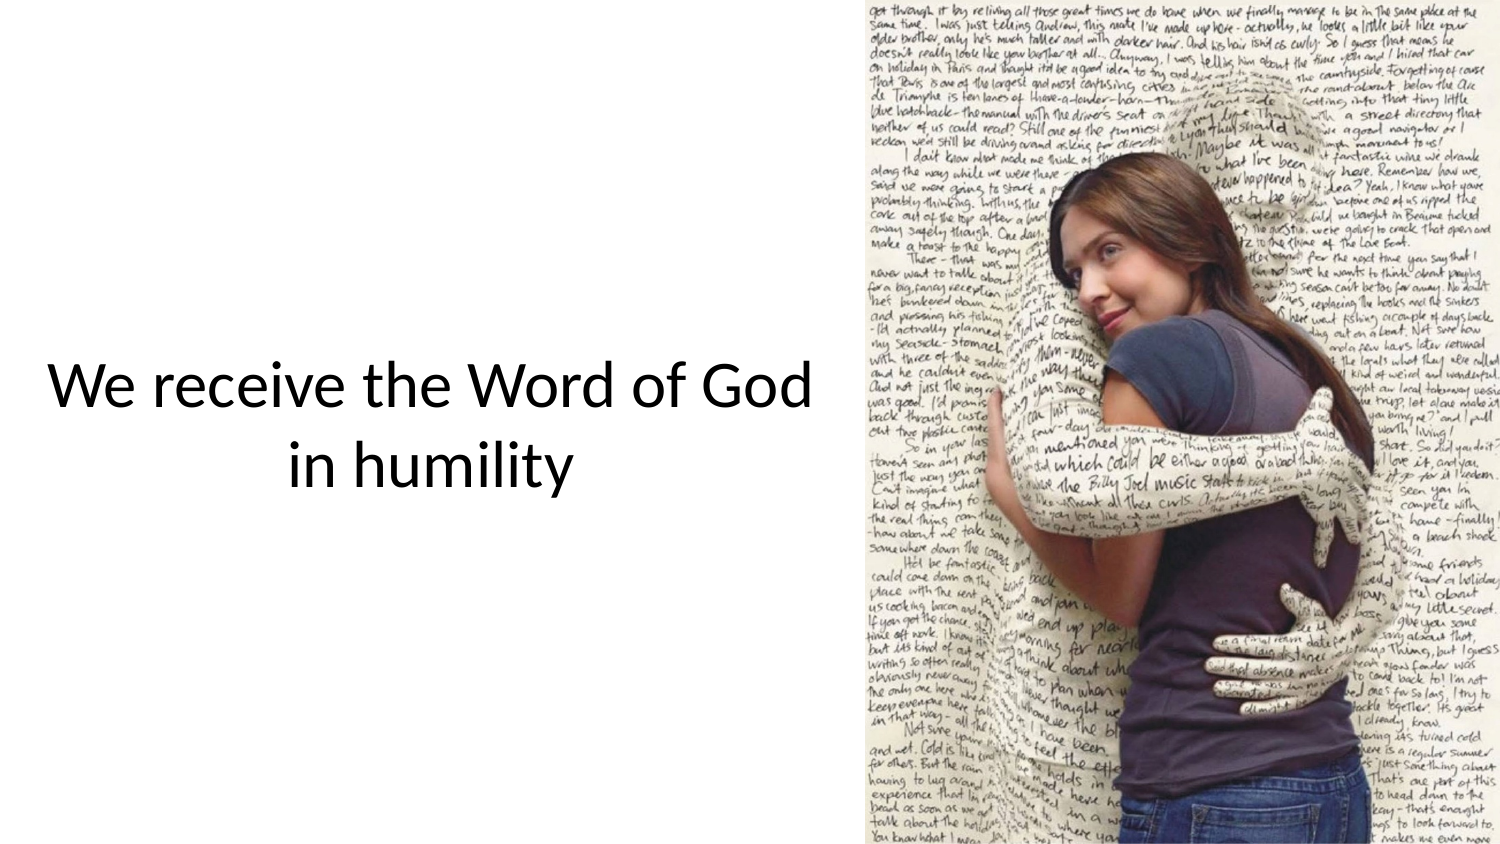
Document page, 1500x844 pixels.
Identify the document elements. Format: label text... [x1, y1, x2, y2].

text_box We receive the Word of God in humility [5, 333, 857, 509]
picture [864, 0, 1500, 844]
